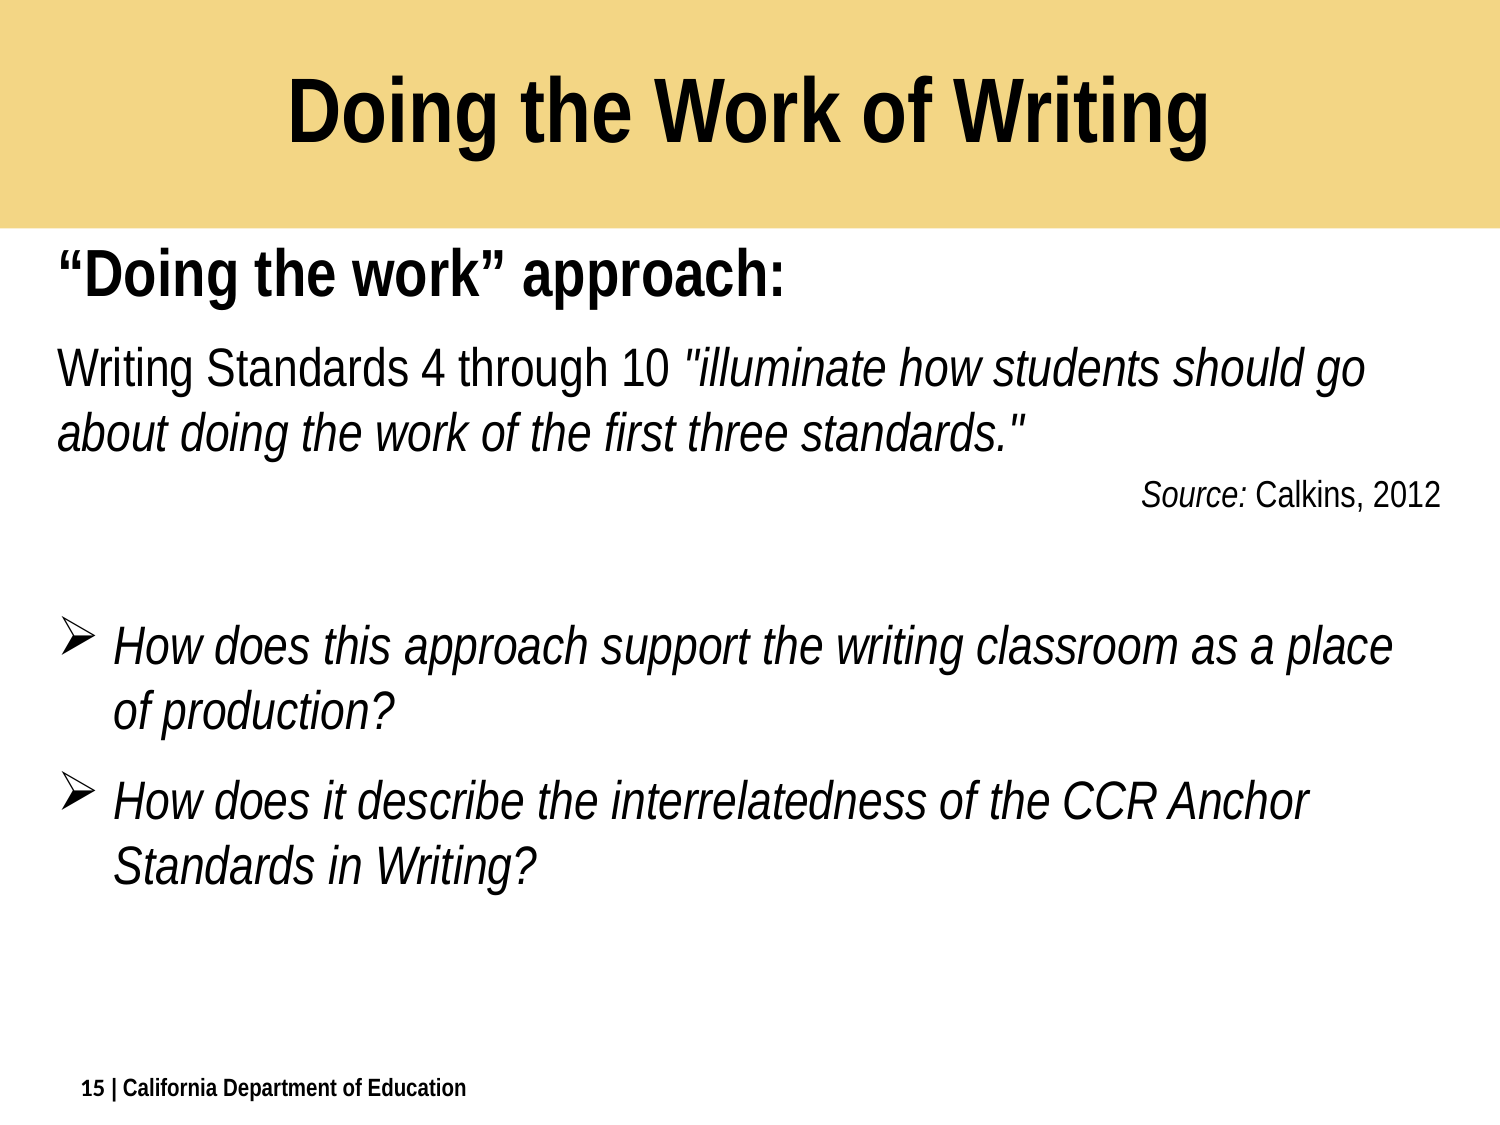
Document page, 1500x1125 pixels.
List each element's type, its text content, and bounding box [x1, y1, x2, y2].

footer | California Department of Education [121, 1064, 699, 1124]
slide_number 15 [55, 1064, 121, 1124]
title Doing the Work of Writing [0, 11, 1500, 200]
list “Doing the work” approach: Writing Standards 4 through 10 "illuminate how students should go about doing the work of the first three standards." Source: Calkins, 2012 How does this approach support the writing classroom as a place of production? How does it describe the interrelatedness of the CCR Anchor Standards in Writing? [42, 237, 1457, 1065]
